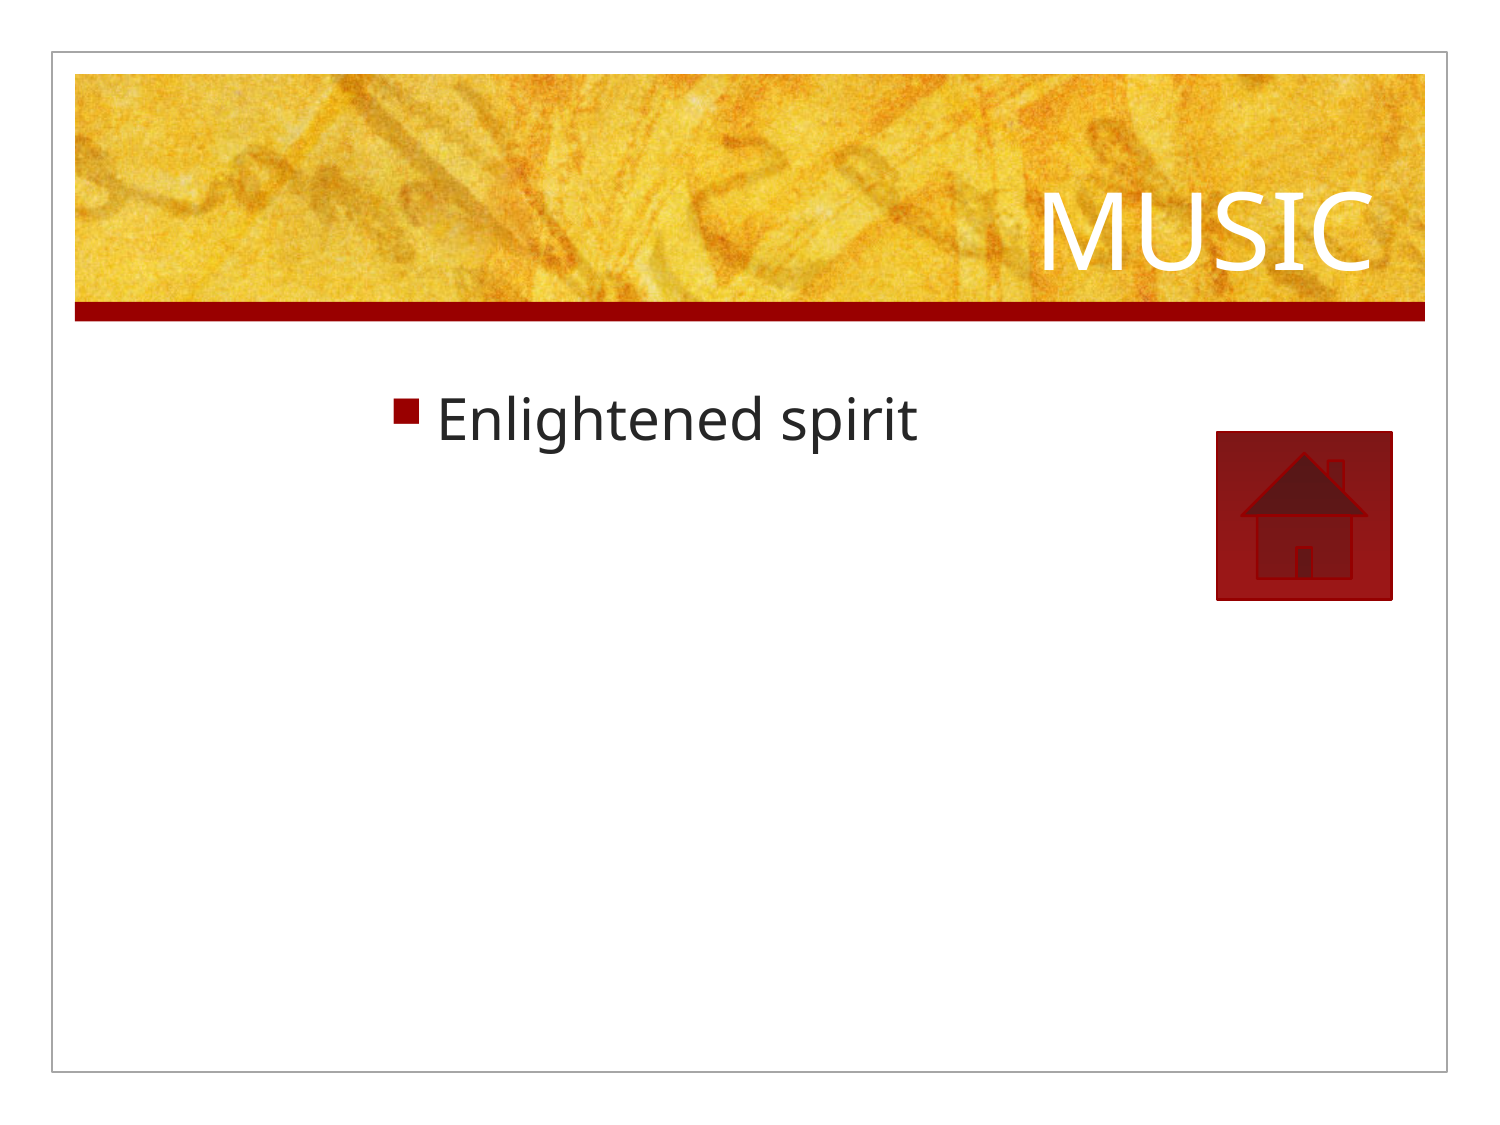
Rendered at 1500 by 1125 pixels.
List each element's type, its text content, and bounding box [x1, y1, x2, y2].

title MUSIC [108, 74, 1392, 292]
text_box [1216, 431, 1393, 601]
list Enlightened spirit [375, 375, 1392, 1005]
picture [75, 74, 1425, 301]
